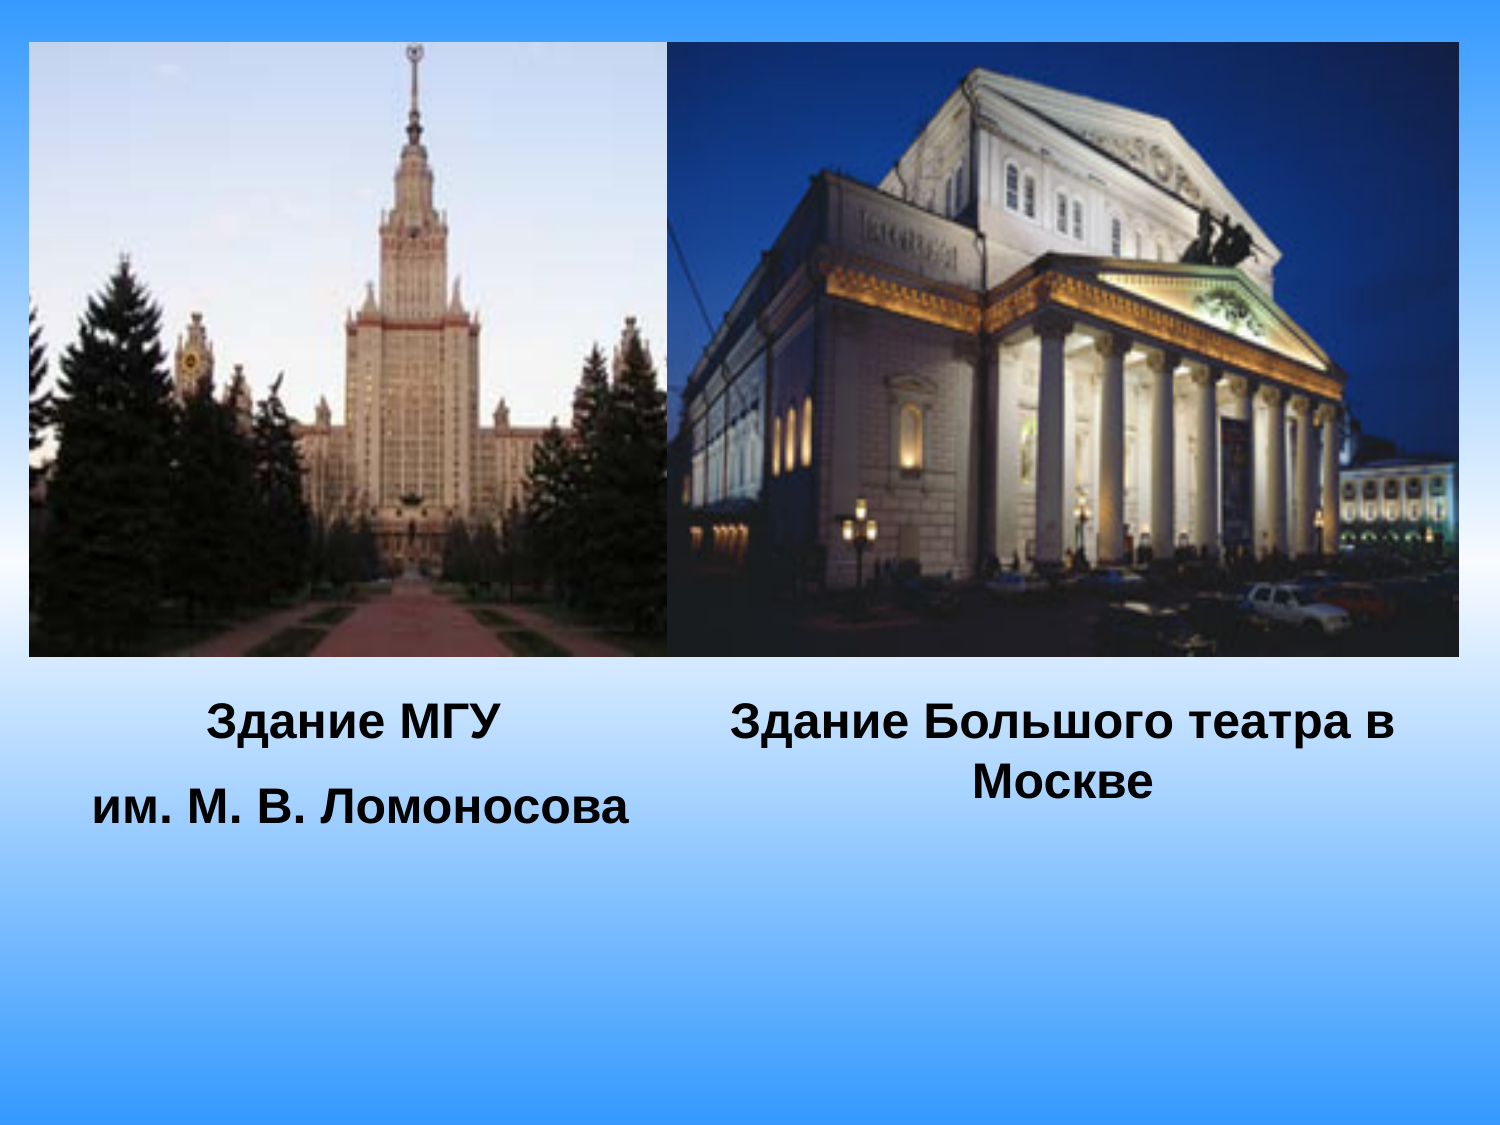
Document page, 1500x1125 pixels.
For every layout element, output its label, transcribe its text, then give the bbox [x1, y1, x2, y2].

text_box Здание Большого театра в Москве [714, 680, 1412, 816]
text_box Здание МГУ им. М. В. Ломоносова [29, 680, 692, 841]
picture [29, 42, 1460, 658]
